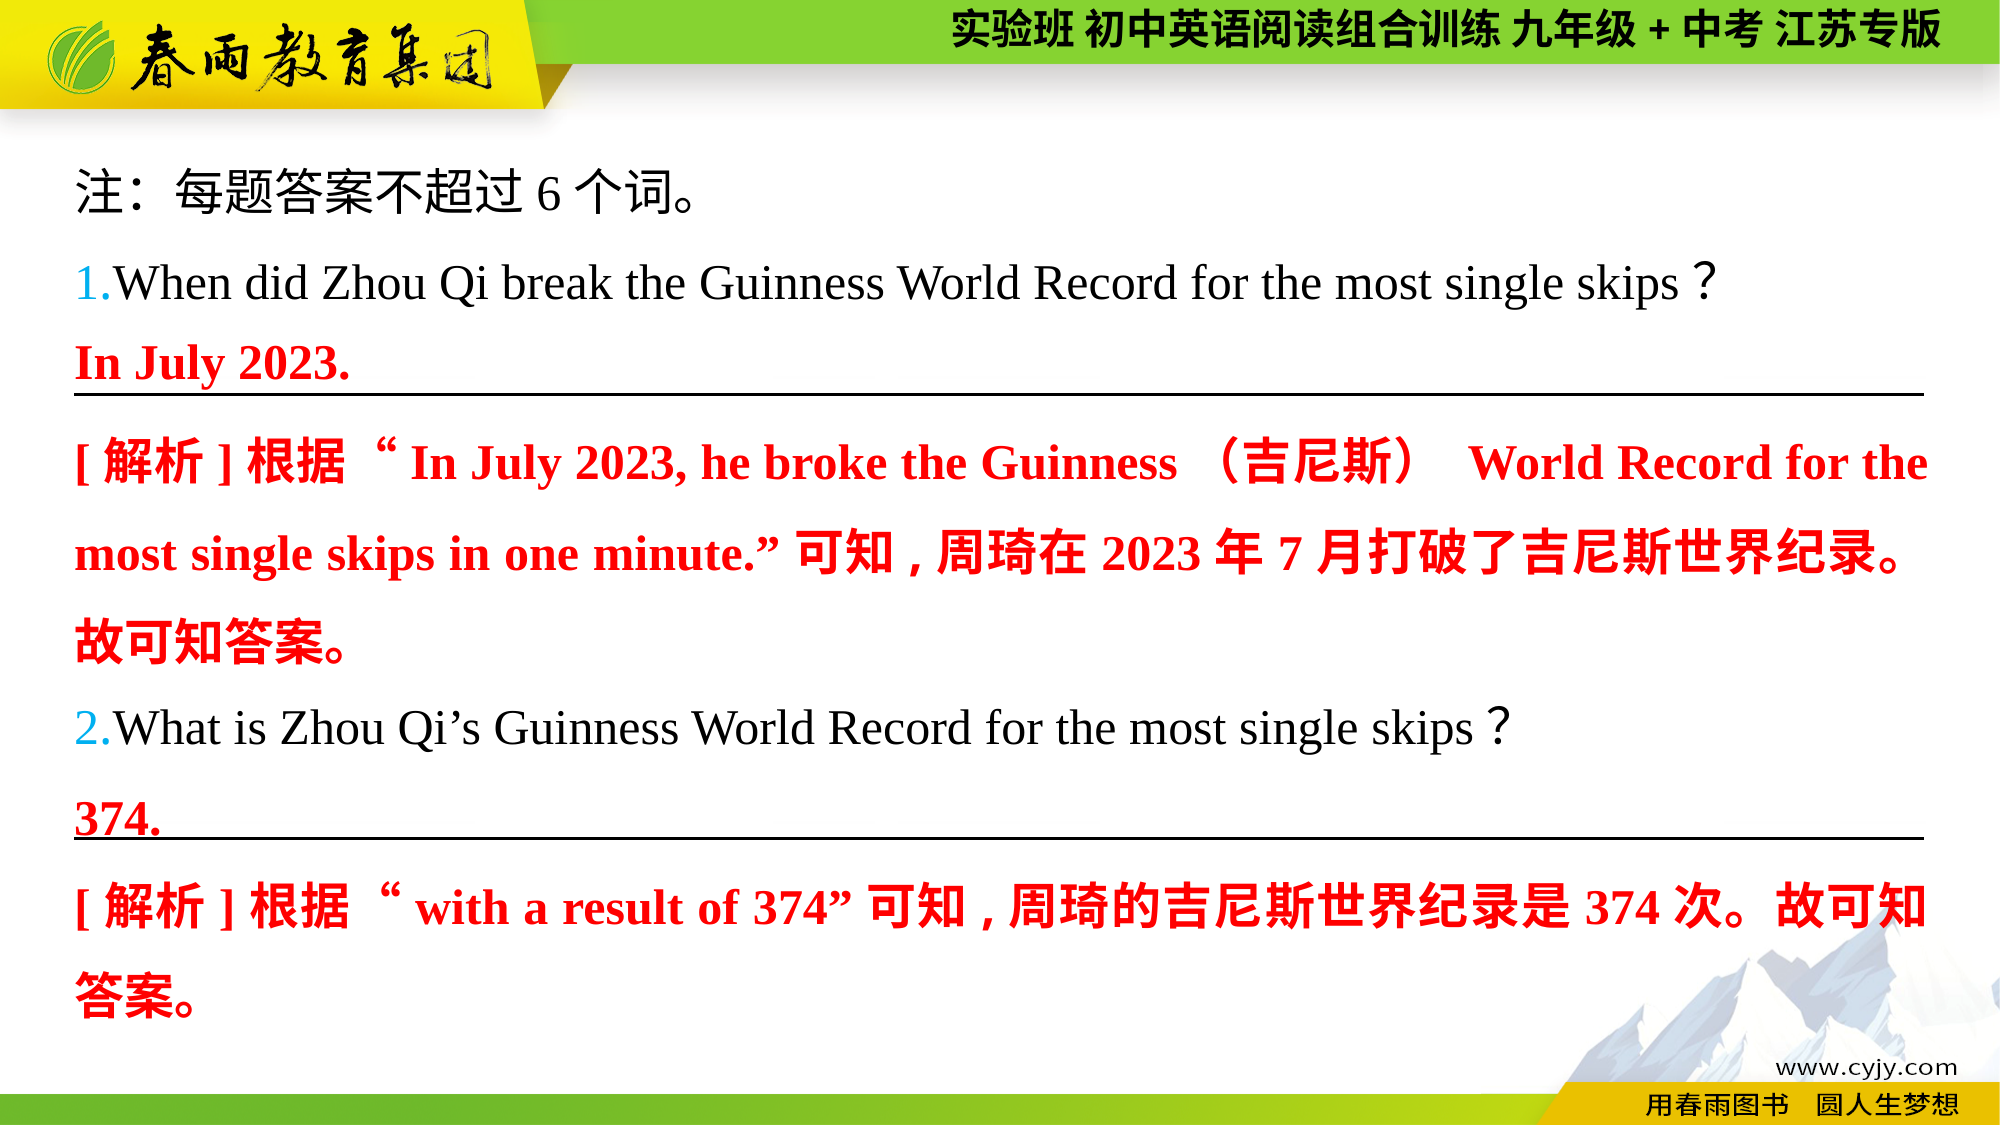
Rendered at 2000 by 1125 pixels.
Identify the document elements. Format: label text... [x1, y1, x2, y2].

text_box [解析]根据“with a result of 374”可知,周琦的吉尼斯世界纪录是374次。故可知答案。 [59, 837, 1944, 1033]
text_box In July 2023. [59, 292, 1944, 392]
text_box [解析]根据“In July 2023, he broke the Guinness（吉尼斯） World Record for the most single skips in one minute.”可知,周琦在2023年7月打破了吉尼斯世界纪录。故可知答案。 [59, 392, 1944, 656]
text_box 2.What is Zhou Qi’s Guinness World Record for the most single skips？ ———————— —— ———— ———— [59, 656, 1944, 747]
text_box 374. [59, 747, 1944, 837]
picture [0, 0, 2000, 1125]
list 注：每题答案不超过6个词。 1.When did Zhou Qi break the Guinness World Record for the most single skips？ ———————— —— ———— ———— [59, 122, 1944, 292]
